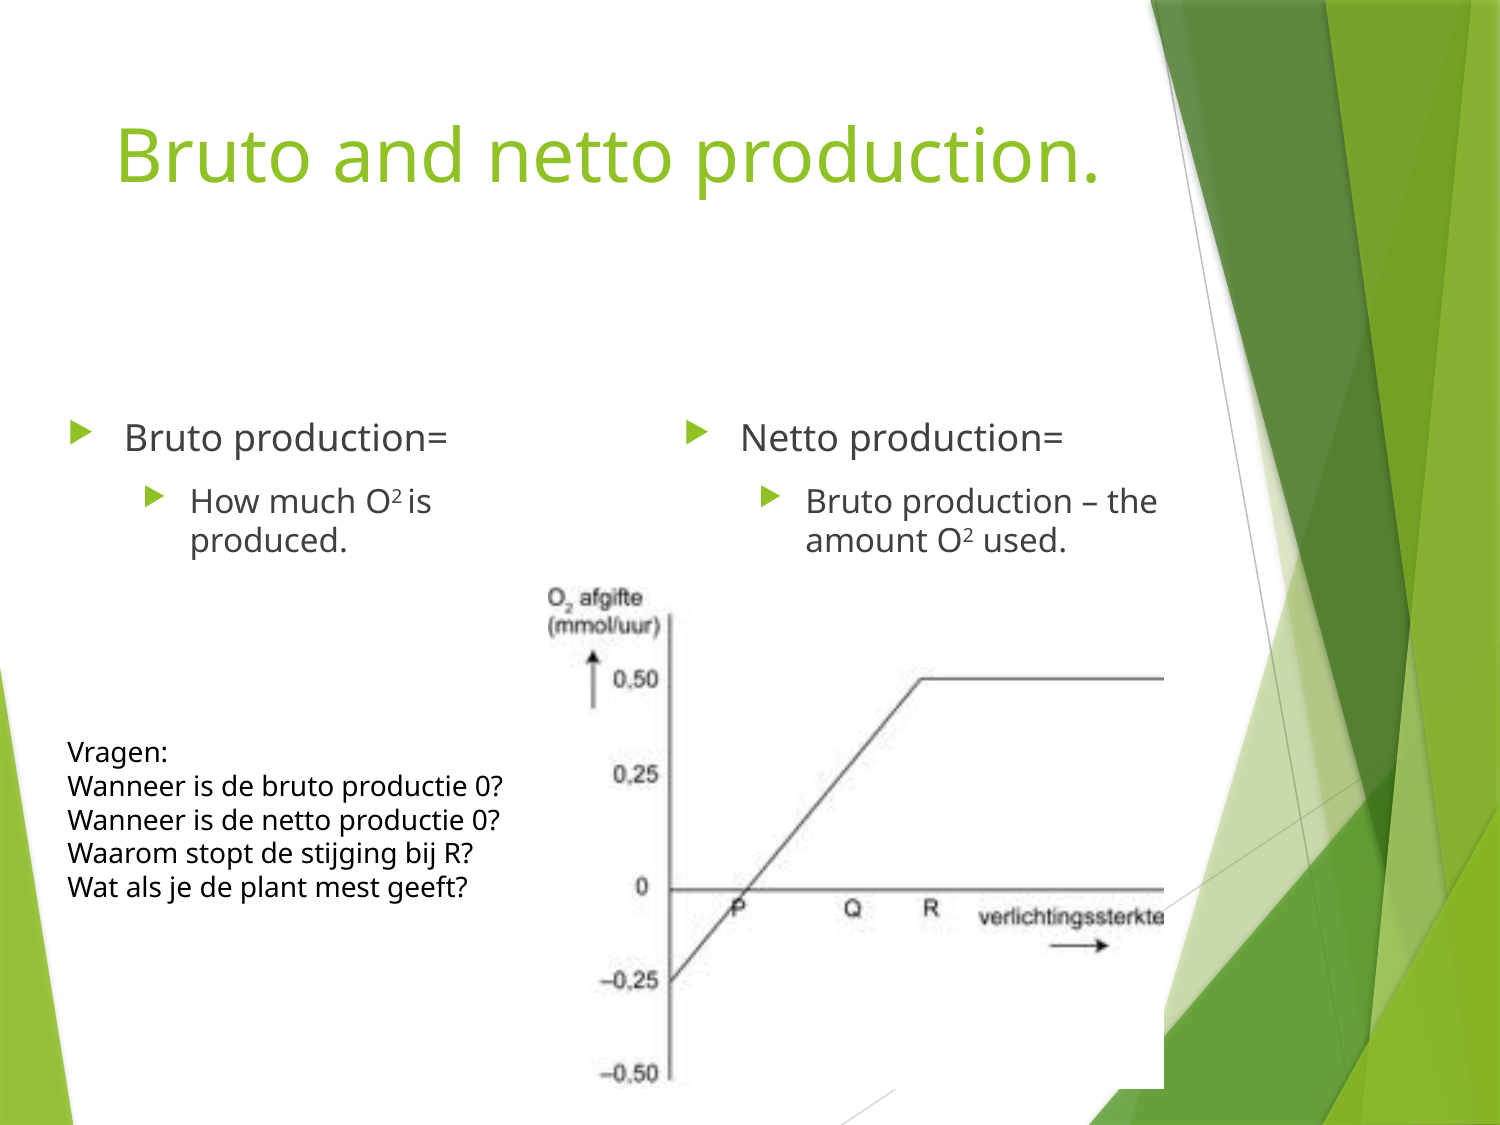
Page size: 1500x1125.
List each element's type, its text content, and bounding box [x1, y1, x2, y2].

text_box Vragen: Wanneer is de bruto productie 0? Wanneer is de netto productie 0? Waarom stopt de stijging bij R? Wat als je de plant mest geeft? [52, 727, 532, 911]
picture [547, 585, 1164, 1090]
title Bruto and netto production. [99, 99, 1142, 317]
list Netto production= Bruto production – the amount O2 used. [668, 406, 1235, 884]
list Bruto production= How much O2 is produced. [52, 406, 573, 884]
